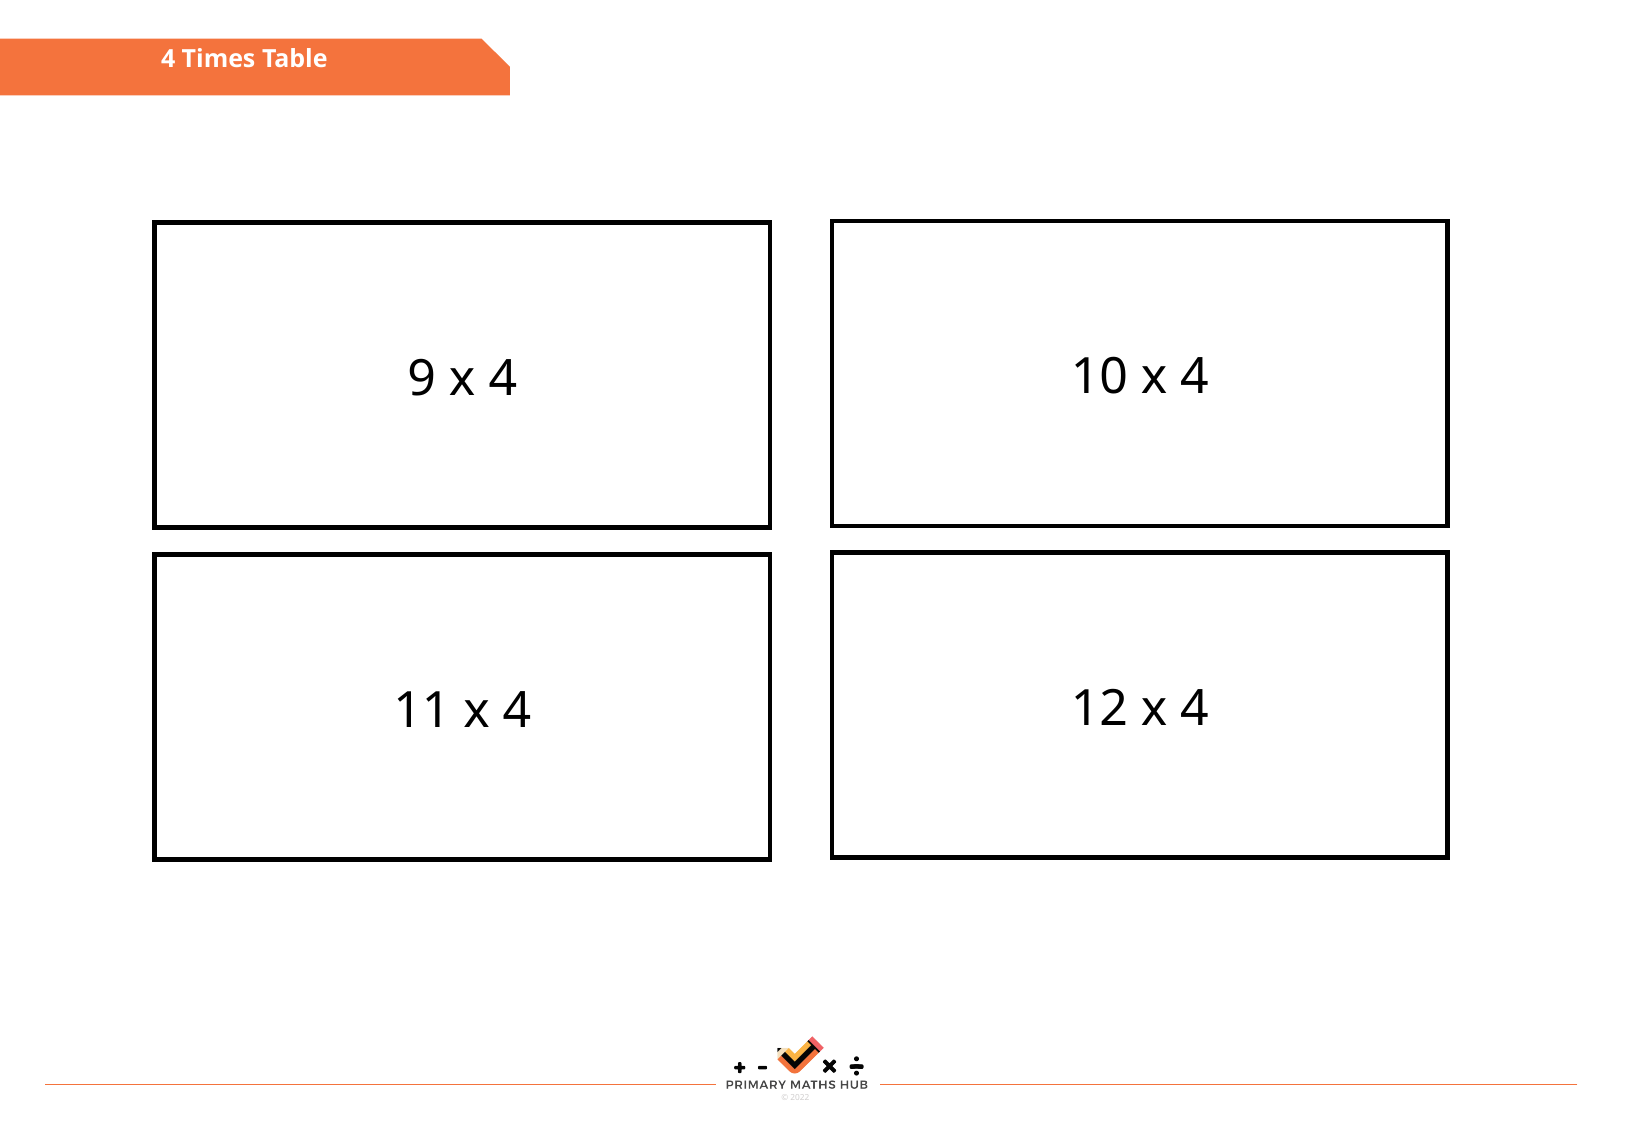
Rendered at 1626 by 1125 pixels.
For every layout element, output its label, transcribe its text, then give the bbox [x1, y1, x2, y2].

text_box 11 x 4 [153, 553, 771, 860]
text_box © 2022 [720, 1084, 870, 1110]
text_box 12 x 4 [831, 552, 1449, 859]
text_box 9 x 4 [153, 222, 771, 529]
text_box 4 Times Table [0, 37, 511, 97]
text_box 10 x 4 [831, 220, 1449, 527]
picture [722, 1034, 872, 1094]
